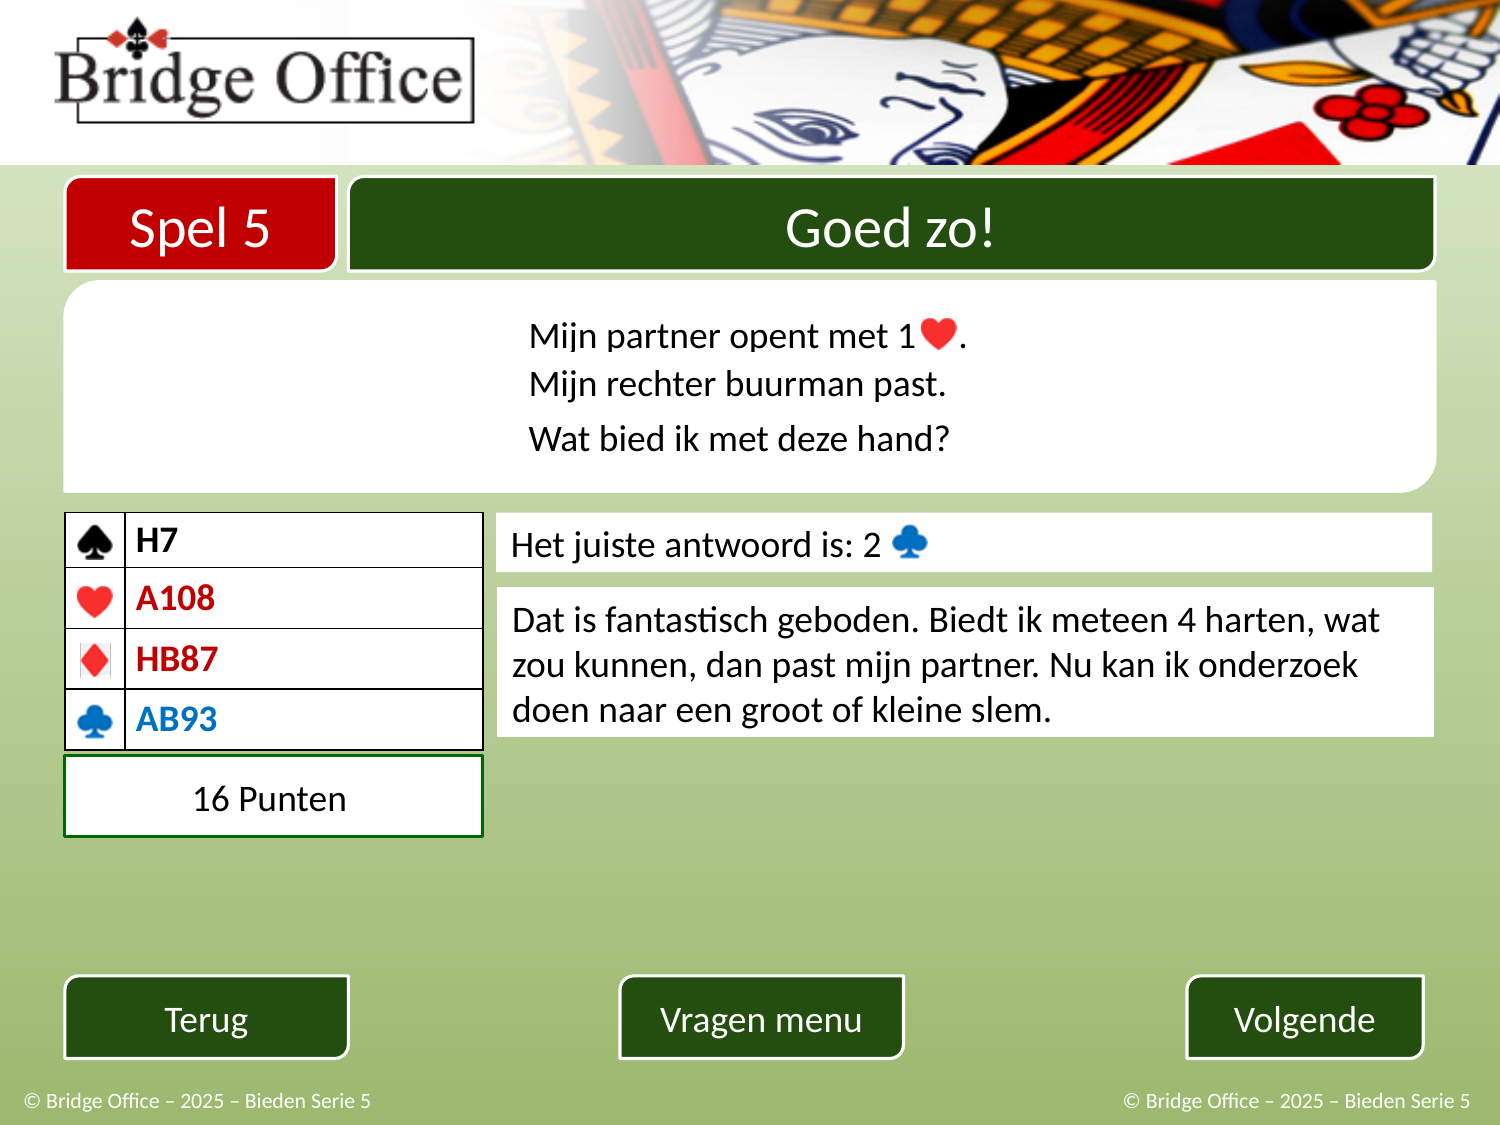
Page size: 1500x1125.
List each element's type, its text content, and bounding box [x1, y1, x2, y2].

text_box Het juiste antwoord is: 2 [496, 512, 1433, 573]
picture [892, 524, 928, 561]
picture [77, 585, 114, 618]
text_box Mijn partner opent met 1 . [513, 303, 1022, 364]
text_box Wat bied ik met deze hand? [513, 406, 987, 467]
text_box © Bridge Office – 2025 – Bieden Serie 5 [1107, 1079, 1500, 1121]
text_box 16 Punten [63, 754, 484, 838]
text_box Vragen menu [618, 974, 906, 1061]
text_box [63, 280, 1437, 493]
picture [77, 643, 114, 679]
text_box Terug [63, 974, 350, 1061]
table_cell A108 [126, 568, 482, 628]
text_box Spel 5 [63, 179, 339, 273]
picture [77, 524, 114, 561]
table_header H7 [126, 513, 482, 567]
text_box Dat is fantastisch geboden. Biedt ik meteen 4 harten, wat zou kunnen, dan past mijn partner. Nu kan ik onderzoek doen naar een groot of kleine slem. [497, 587, 1434, 737]
picture [0, 0, 1500, 166]
picture [77, 703, 114, 740]
picture [920, 318, 957, 350]
table_header [66, 513, 124, 567]
text_box Volgende [1185, 974, 1425, 1061]
table_cell AB93 [126, 690, 482, 749]
table_cell [66, 568, 124, 628]
table_cell [66, 690, 124, 749]
text_box © Bridge Office – 2025 – Bieden Serie 5 [8, 1079, 393, 1121]
table_cell HB87 [126, 629, 482, 688]
table_cell [66, 629, 124, 688]
text_box Goed zo! [346, 179, 1437, 273]
text_box Mijn rechter buurman past. [513, 352, 987, 406]
